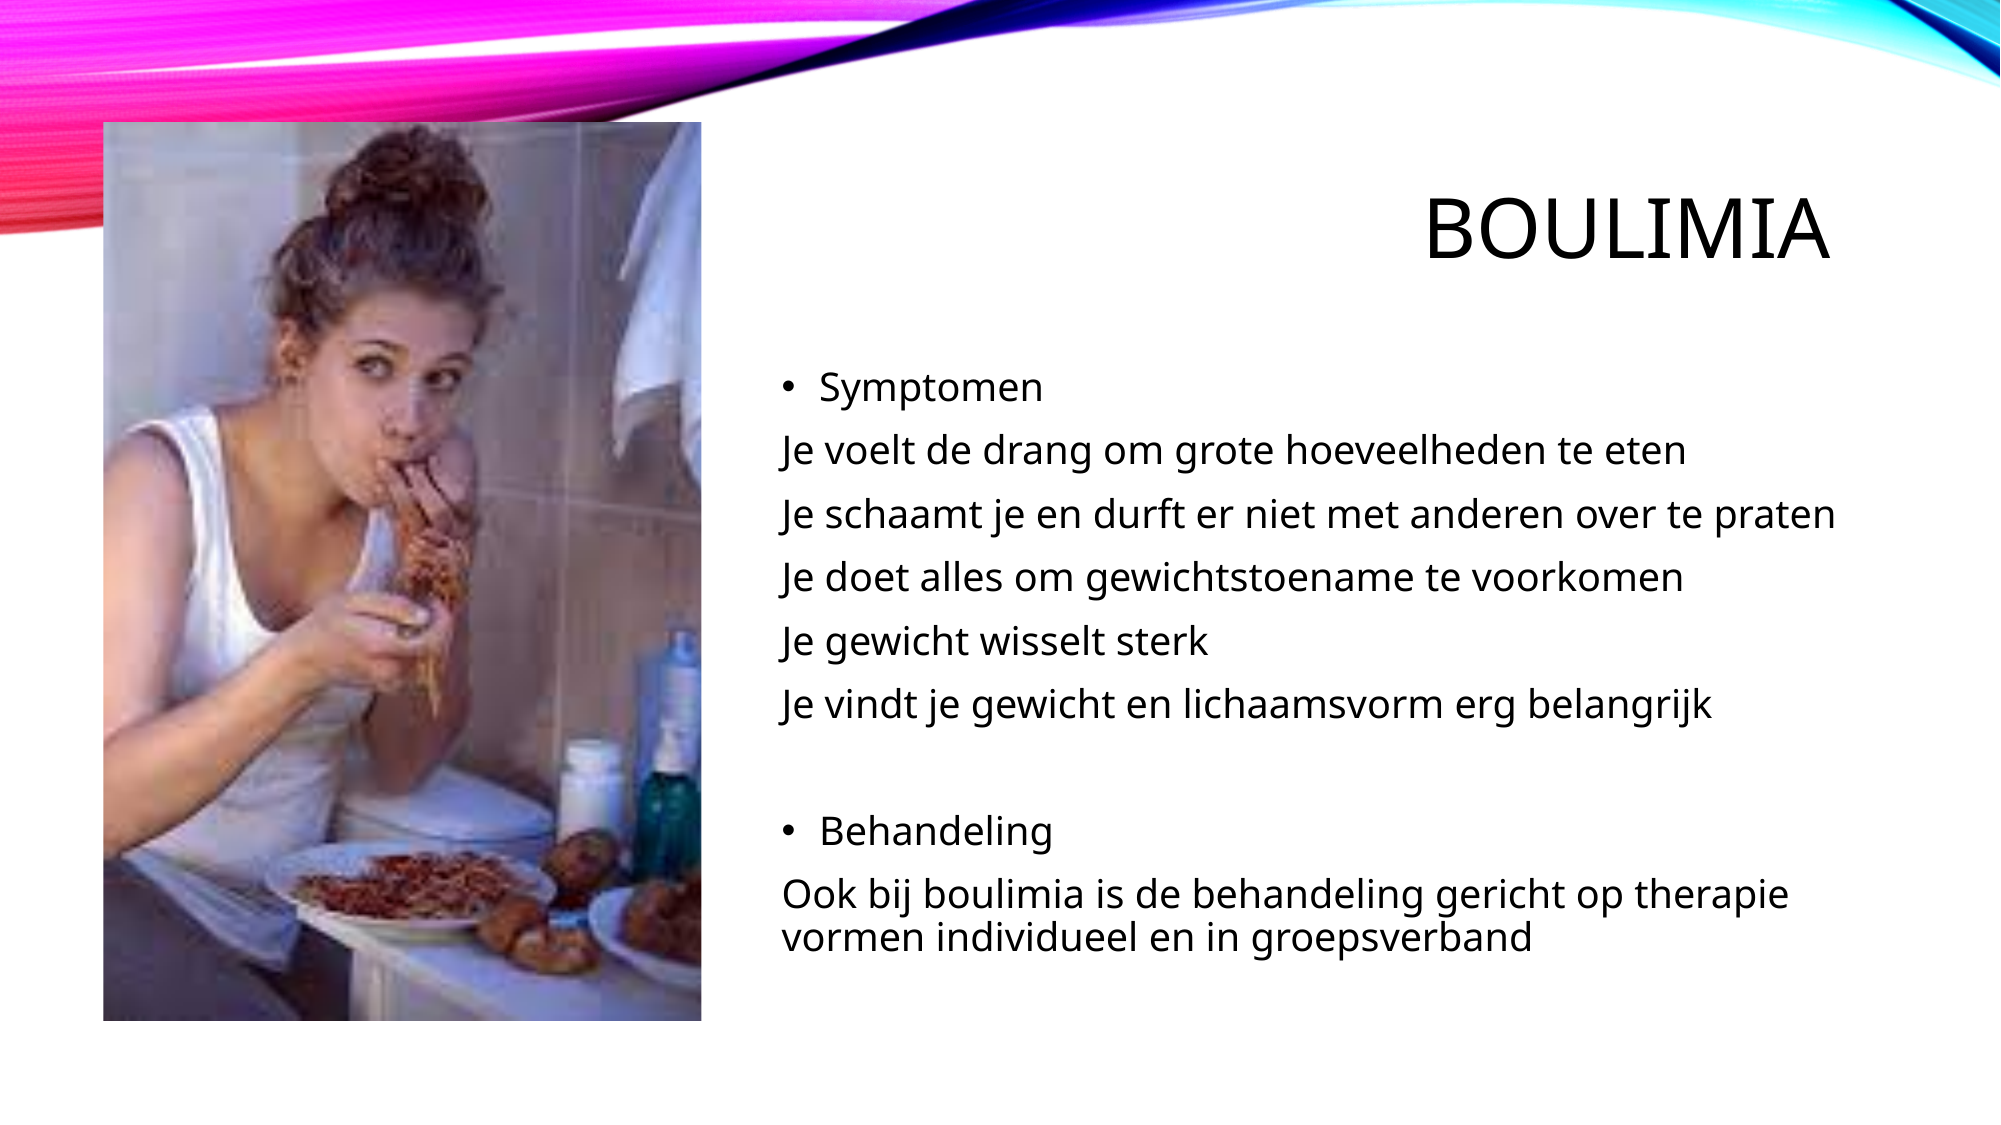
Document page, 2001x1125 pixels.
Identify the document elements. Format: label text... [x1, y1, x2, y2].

title Boulimia [766, 125, 1888, 338]
list Symptomen Je voelt de drang om grote hoeveelheden te eten Je schaamt je en durft er niet met anderen over te praten Je doet alles om gewichtstoename te voorkomen Je gewicht wisselt sterk Je vindt je gewicht en lichaamsvorm erg belangrijk Behandeling Ook bij boulimia is de behandeling gericht op therapie vormen individueel en in groepsverband [766, 360, 1888, 1021]
picture [1910, 0, 2000, 45]
picture [1890, 0, 2000, 75]
picture [0, 0, 2000, 1021]
